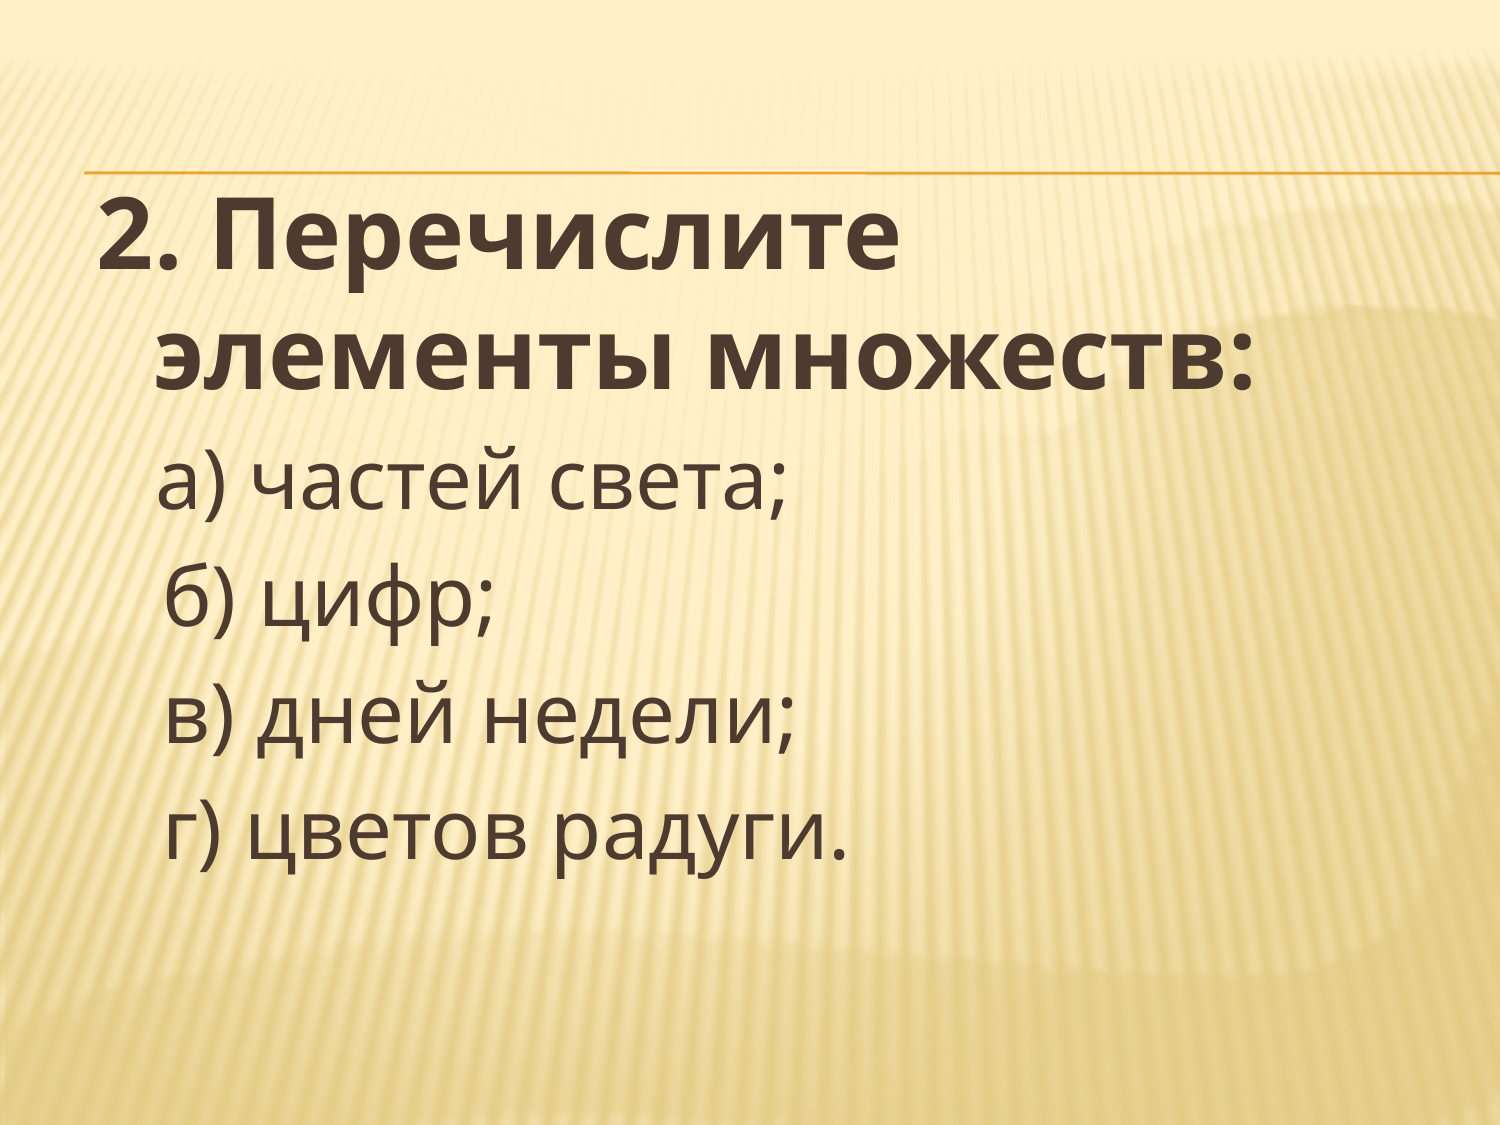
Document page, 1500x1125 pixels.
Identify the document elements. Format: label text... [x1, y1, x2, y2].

list 2. Перечислите элементы множеств: а) частей света; б) цифр; в) дней недели; г) цветов радуги. [82, 162, 1451, 1055]
